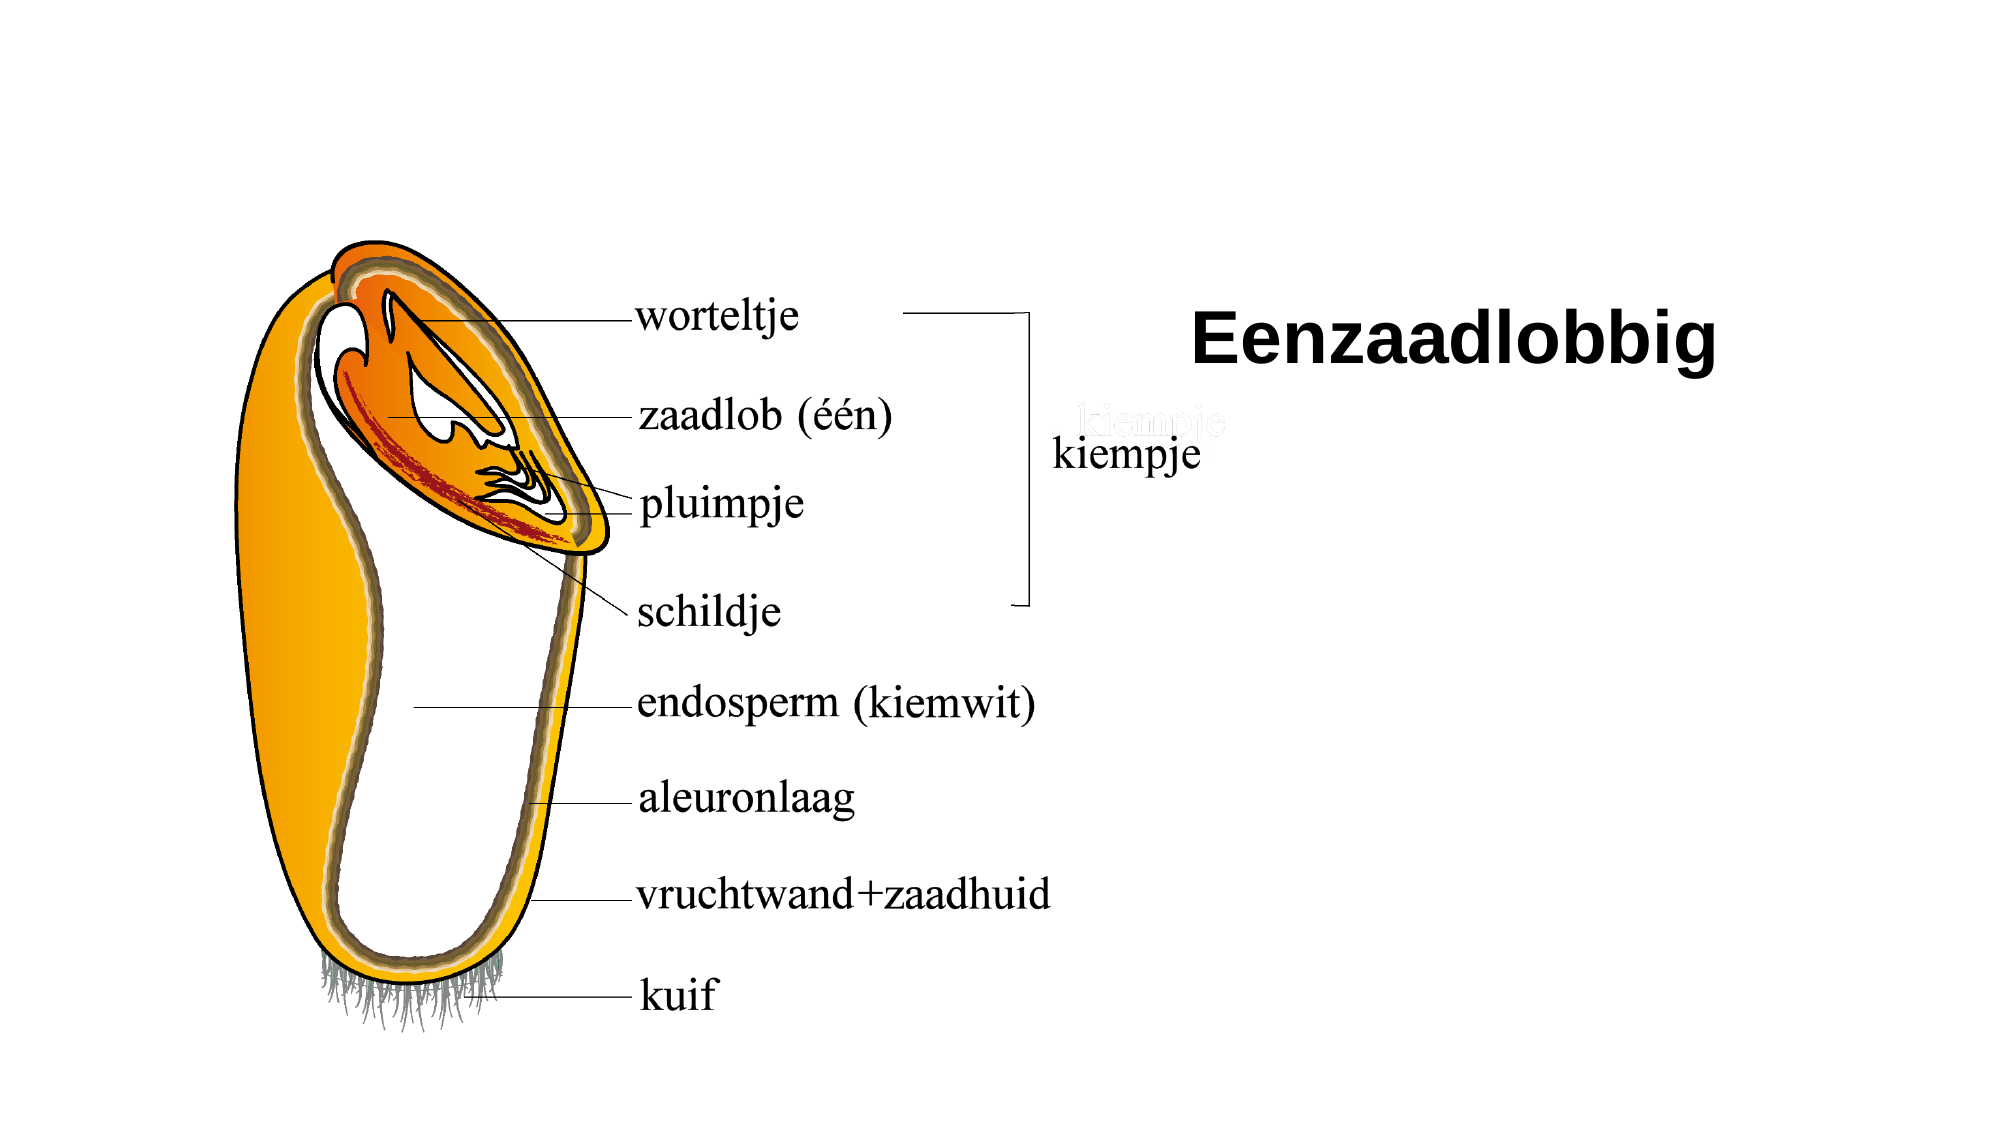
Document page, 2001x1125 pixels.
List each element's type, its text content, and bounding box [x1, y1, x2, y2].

picture [65, 133, 1236, 1125]
text_box Eenzaadlobbig [1236, 281, 1838, 386]
